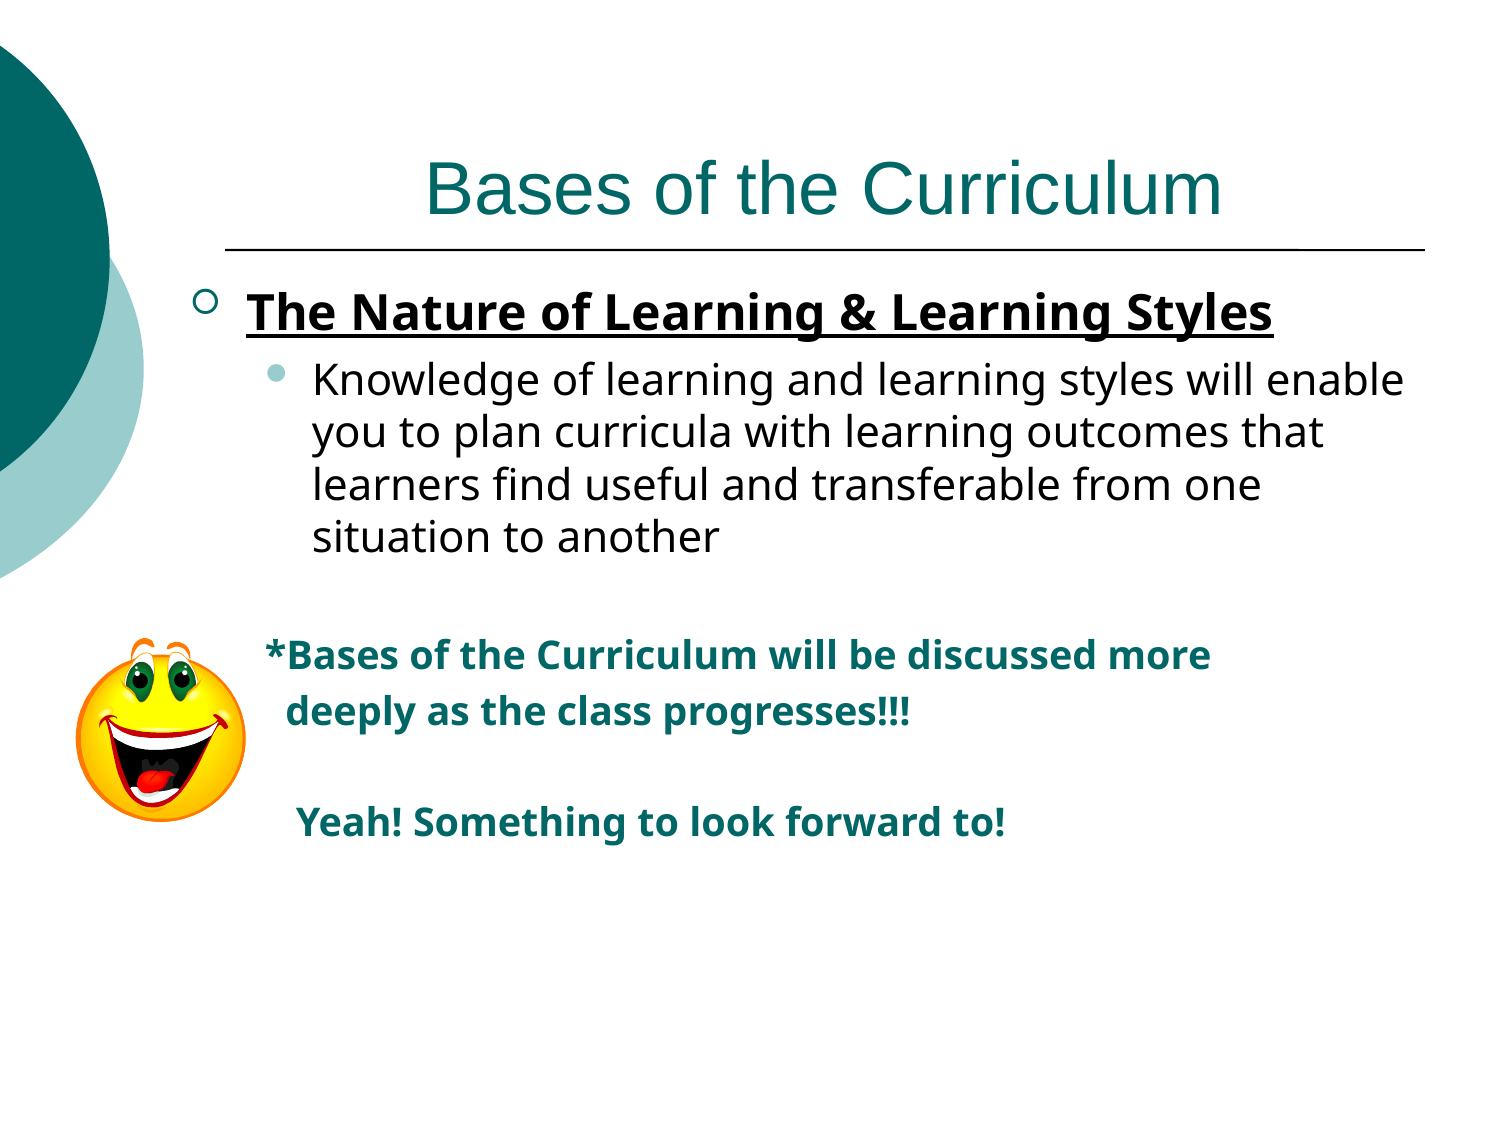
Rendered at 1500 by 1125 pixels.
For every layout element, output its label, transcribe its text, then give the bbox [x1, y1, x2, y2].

picture [74, 637, 247, 823]
title Bases of the Curriculum [224, 49, 1425, 238]
list The Nature of Learning & Learning Styles Knowledge of learning and learning styles will enable you to plan curricula with learning outcomes that learners find useful and transferable from one situation to another *Bases of the Curriculum will be discussed more deeply as the class progresses!!! Yeah! Something to look forward to! [174, 262, 1462, 1095]
